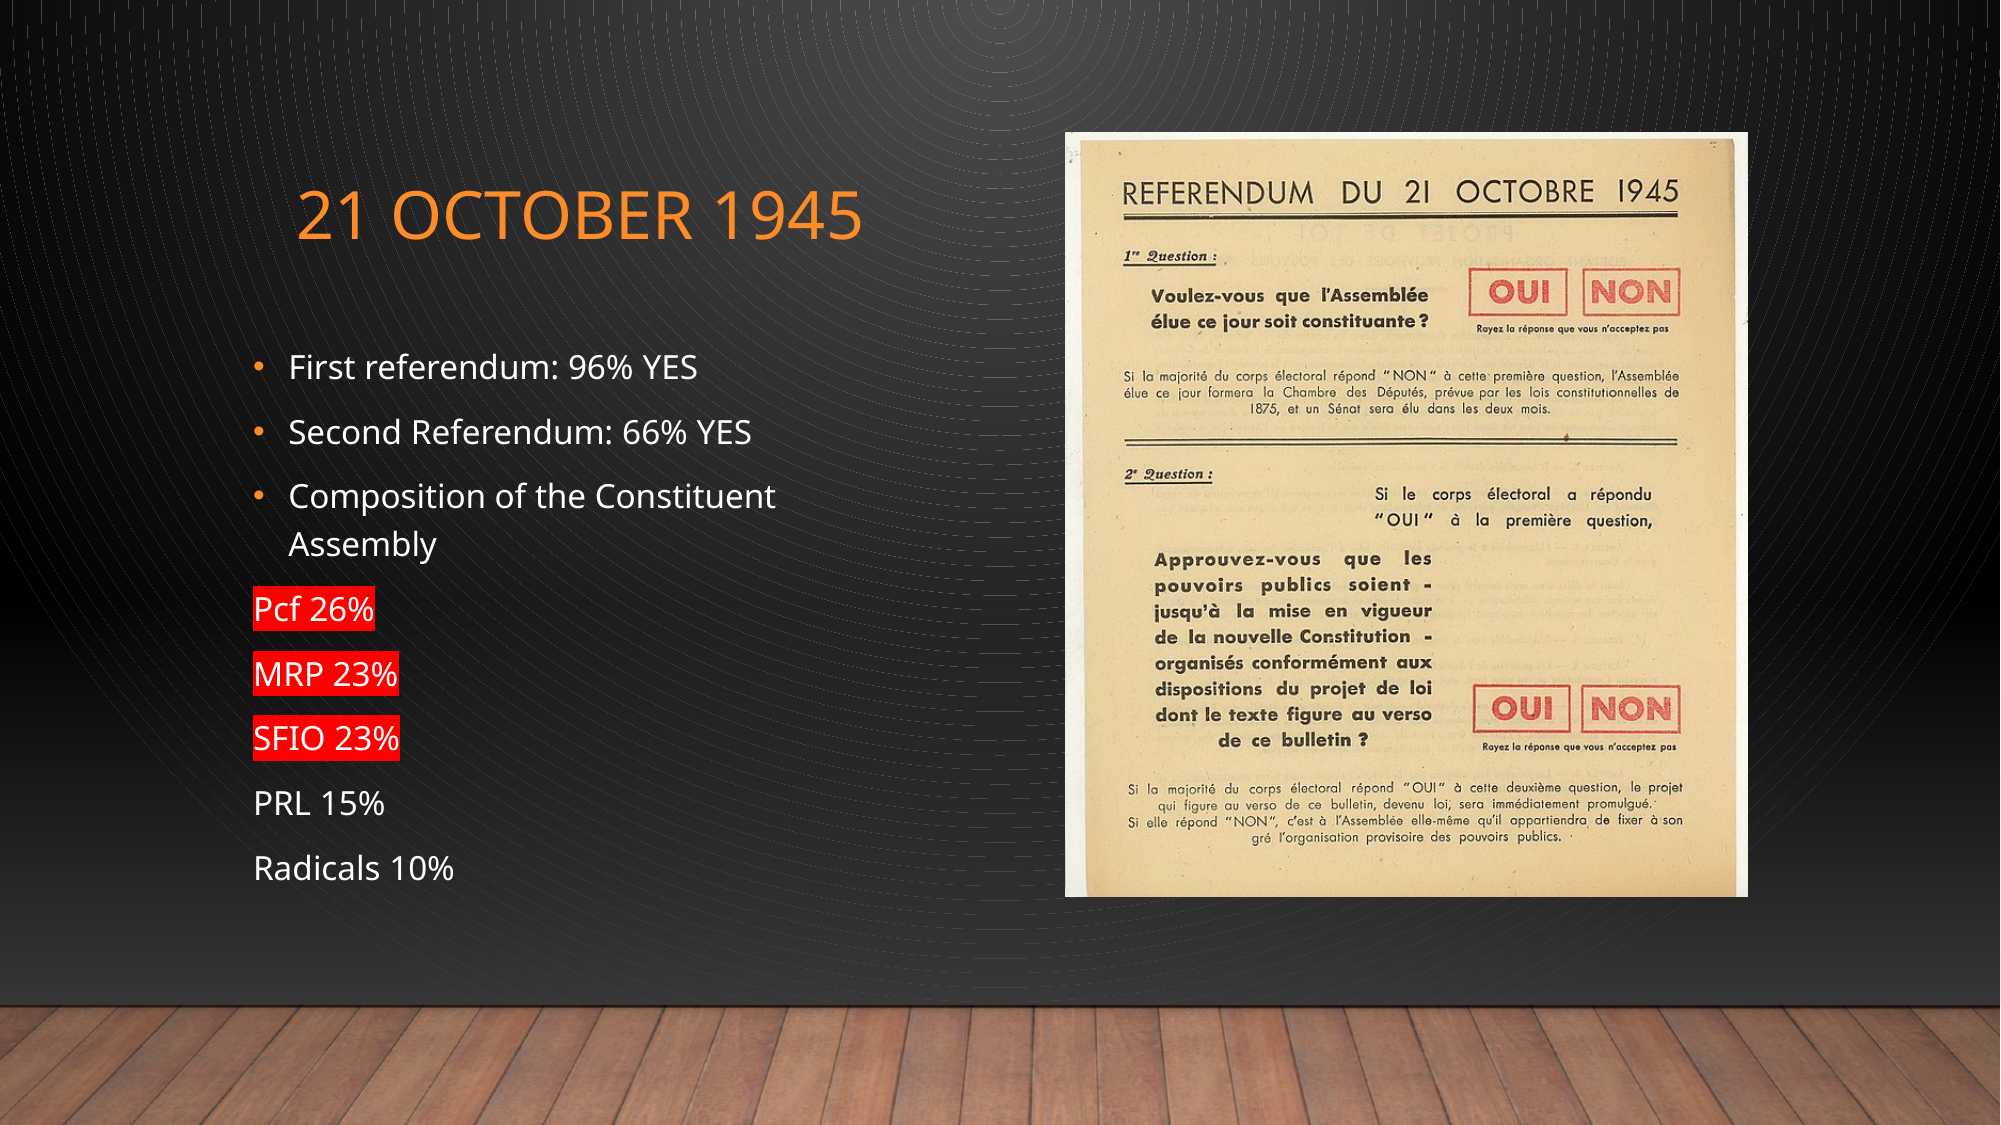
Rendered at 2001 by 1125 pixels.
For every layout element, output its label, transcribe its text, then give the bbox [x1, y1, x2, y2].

list First referendum: 96% YES Second Referendum: 66% YES Composition of the Constituent Assembly Pcf 26% MRP 23% SFIO 23% PRL 15% Radicals 10% [238, 330, 923, 897]
title 21 October 1945 [238, 131, 924, 305]
picture [0, 1005, 2000, 1125]
picture [1065, 131, 1749, 897]
